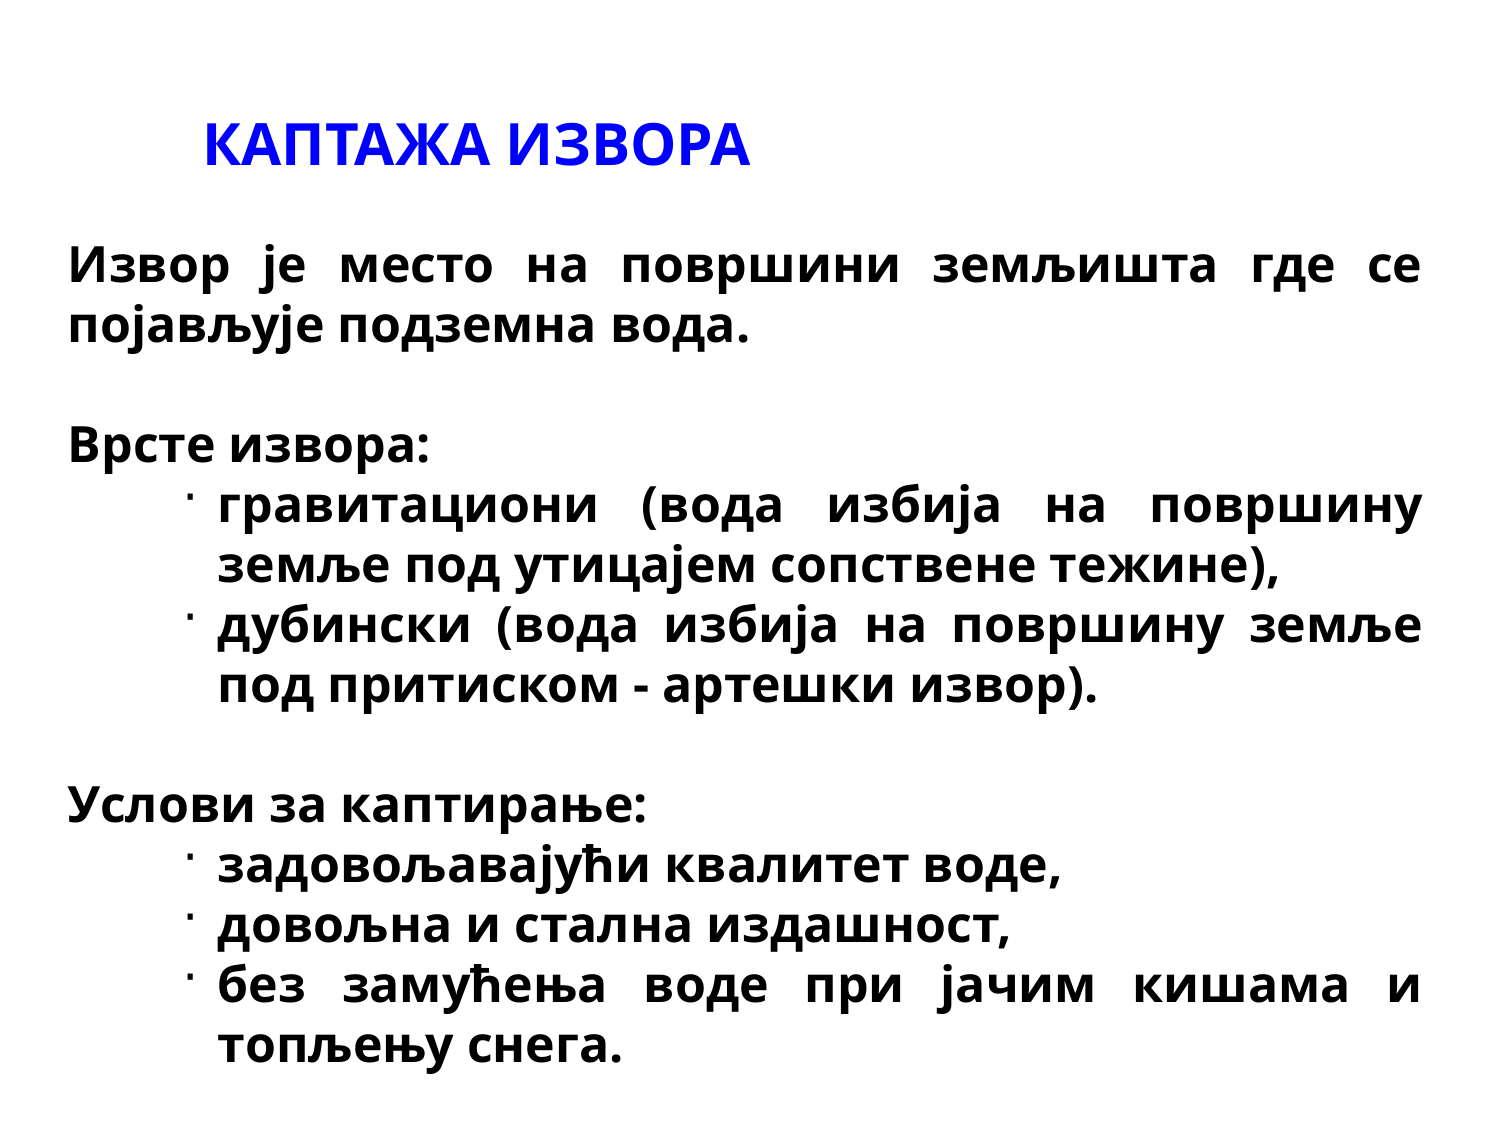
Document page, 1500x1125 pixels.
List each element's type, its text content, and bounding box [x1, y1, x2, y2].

text_box Извор је место на површини земљишта где се појављује подземна вода. Врсте извора: гравитациони (вода избија на површину земље под утицајем сопствене тежине), дубински (вода избија на површину земље под притиском - артешки извор). Услови за каптирање: задовољавајући квалитет воде, довољна и стална издашност, без замућења воде при јачим кишама и топљењу снега. [53, 224, 1438, 1080]
text_box КАПТАЖА ИЗВОРА [187, 99, 1450, 185]
